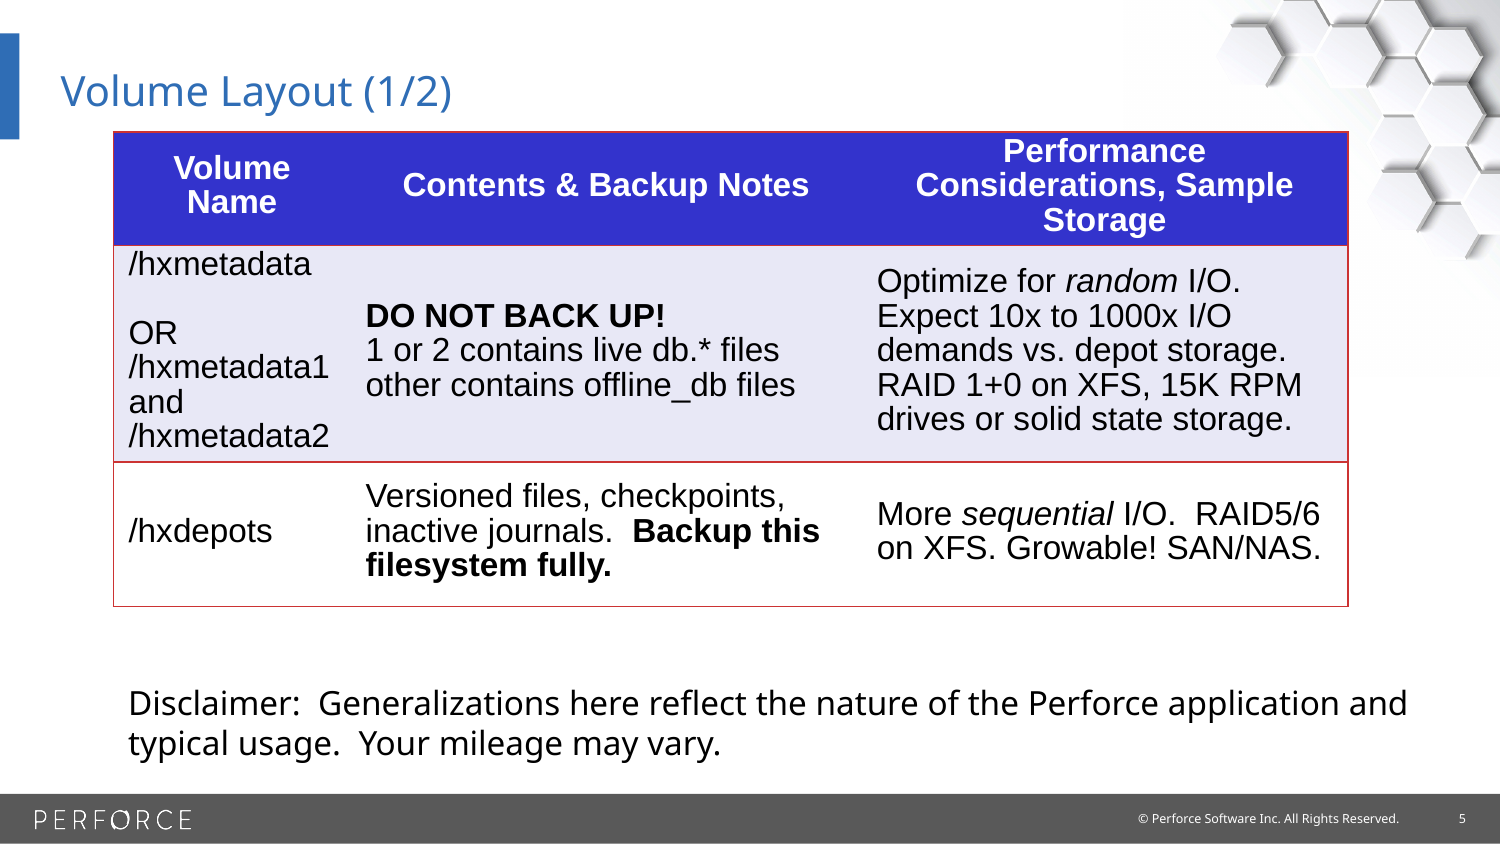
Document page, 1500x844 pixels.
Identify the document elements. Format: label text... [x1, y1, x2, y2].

table_cell DO NOT BACK UP! 1 or 2 contains live db.* files other contains offline_db files [351, 246, 862, 461]
picture [1123, 0, 1500, 377]
title Volume Layout (1/2) [60, 41, 1222, 132]
table_header Performance Considerations, Sample Storage [862, 133, 1347, 245]
table_cell More sequential I/O. RAID5/6 on XFS. Growable! SAN/NAS. [862, 463, 1347, 606]
table_header Contents & Backup Notes [351, 133, 862, 245]
text_box Disclaimer: Generalizations here reflect the nature of the Perforce application and typical usage. Your mileage may vary. [113, 674, 1428, 770]
table_header Volume Name [114, 133, 351, 245]
picture [34, 808, 192, 831]
table_cell Versioned files, checkpoints, inactive journals. Backup this filesystem fully. [351, 463, 862, 606]
table_cell Optimize for random I/O. Expect 10x to 1000x I/O demands vs. depot storage. RAID 1+0 on XFS, 15K RPM drives or solid state storage. [862, 246, 1347, 461]
table_cell /hxdepots [114, 463, 351, 606]
table_cell /hxmetadata OR /hxmetadata1 and /hxmetadata2 [114, 246, 351, 461]
